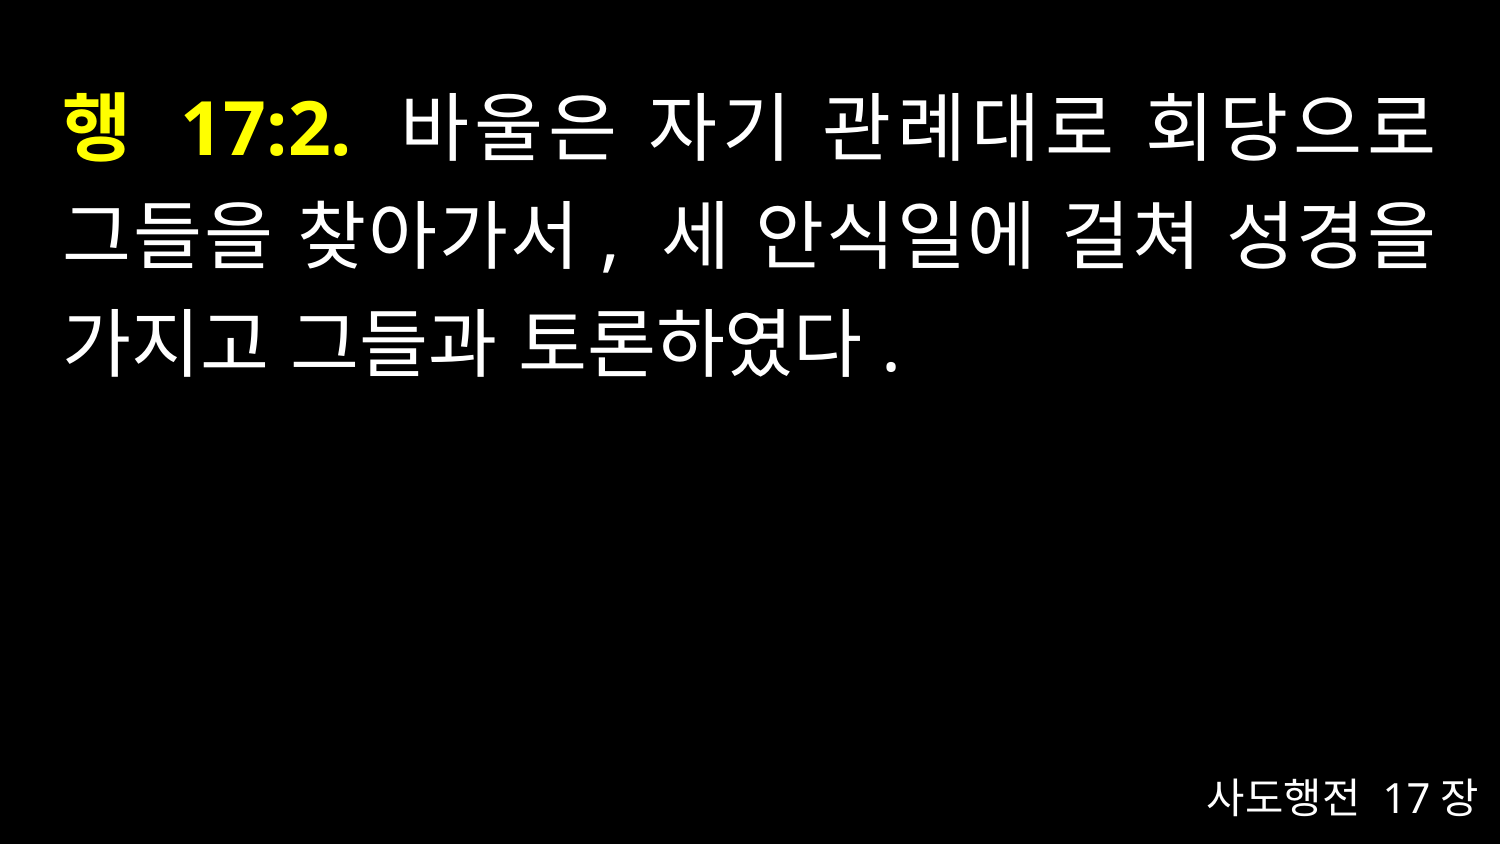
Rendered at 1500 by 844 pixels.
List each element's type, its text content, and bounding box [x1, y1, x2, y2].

title 행 17:2. 바울은 자기 관례대로 회당으로 그들을 찾아가서, 세 안식일에 걸쳐 성경을 가지고 그들과 토론하였다. [0, 0, 1500, 844]
subtitle 사도행전 17장 [916, 770, 1500, 844]
